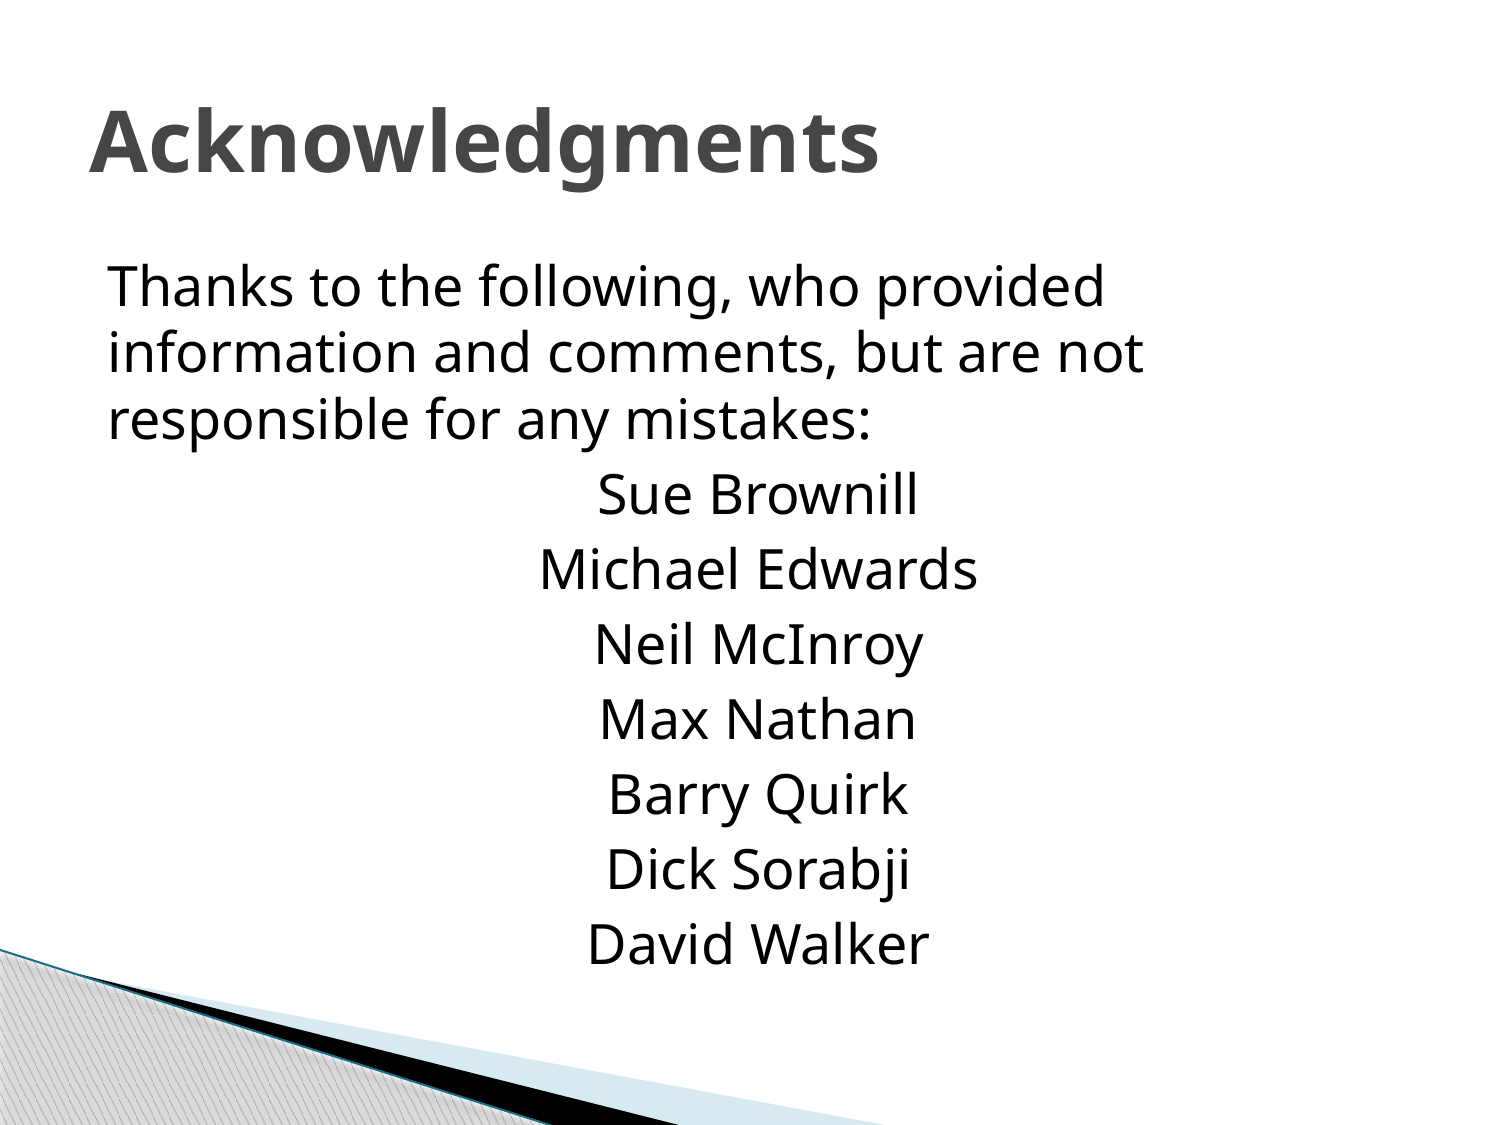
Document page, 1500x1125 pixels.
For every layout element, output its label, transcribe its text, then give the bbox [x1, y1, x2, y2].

title Acknowledgments [75, 45, 1425, 233]
list Thanks to the following, who provided information and comments, but are not responsible for any mistakes: Sue Brownill Michael Edwards Neil McInroy Max Nathan Barry Quirk Dick Sorabji David Walker [75, 243, 1425, 986]
